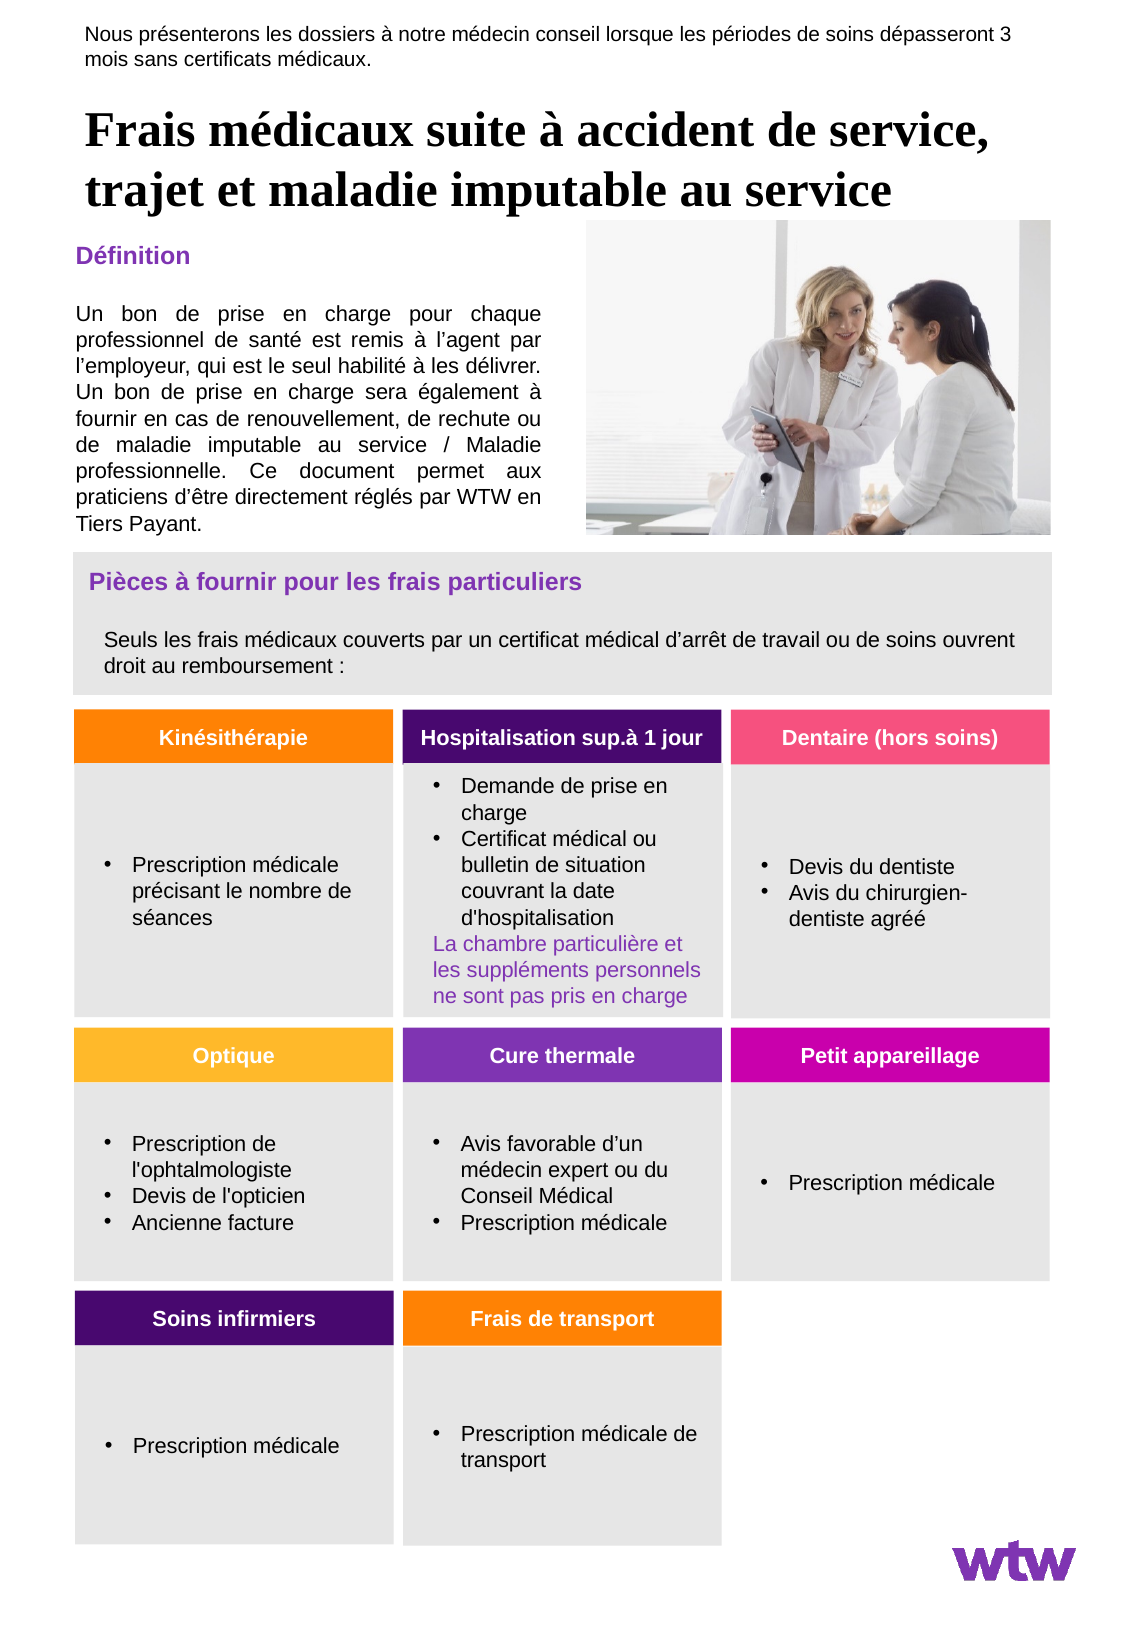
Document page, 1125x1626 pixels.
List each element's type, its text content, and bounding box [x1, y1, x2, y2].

text_box Cure thermale [402, 1026, 723, 1082]
text_box Soins infirmiers [74, 1290, 395, 1345]
text_box Prescription médicale [730, 1082, 1051, 1282]
text_box Demande de prise en charge Certificat médical ou bulletin de situation couvrant la date d'hospitalisation La chambre particulière et les suppléments personnels ne sont pas pris en charge [402, 762, 724, 1018]
text_box Prescription de l'ophtalmologiste Devis de l'opticien Ancienne facture [73, 1082, 394, 1282]
text_box Prescription médicale précisant le nombre de séances [73, 762, 394, 1018]
text_box Définition Un bon de prise en charge pour chaque professionnel de santé est remis à l’agent par l’employeur, qui est le seul habilité à les délivrer. Un bon de prise en charge sera également à fournir en cas de renouvellement, de rechute ou de maladie imputable au service / Maladie professionnelle. Ce document permet aux praticiens d’être directement réglés par WTW en Tiers Payant. [60, 232, 557, 543]
text_box Avis favorable d’un médecin expert ou du Conseil Médical Prescription médicale [402, 1082, 723, 1282]
text_box Nous présenterons les dossiers à notre médecin conseil lorsque les périodes de soins dépasseront 3 mois sans certificats médicaux. Frais médicaux suite à accident de service, trajet et maladie imputable au service [70, 0, 1047, 178]
picture [586, 220, 1051, 535]
text_box Prescription médicale de transport [402, 1346, 723, 1547]
text_box Pièces à fournir pour les frais particuliers Seuls les frais médicaux couverts par un certificat médical d’arrêt de travail ou de soins ouvrent droit au remboursement : [73, 552, 1052, 695]
text_box Prescription médicale [74, 1345, 395, 1545]
text_box Frais de transport [402, 1290, 723, 1346]
text_box Hospitalisation sup.à 1 jour [402, 709, 722, 762]
text_box Devis du dentiste Avis du chirurgien-dentiste agréé [730, 764, 1051, 1019]
text_box Dentaire (hors soins) [730, 709, 1051, 764]
picture [952, 1540, 1076, 1581]
text_box Optique [73, 1026, 394, 1082]
text_box Petit appareillage [730, 1026, 1051, 1082]
text_box Kinésithérapie [73, 708, 394, 762]
